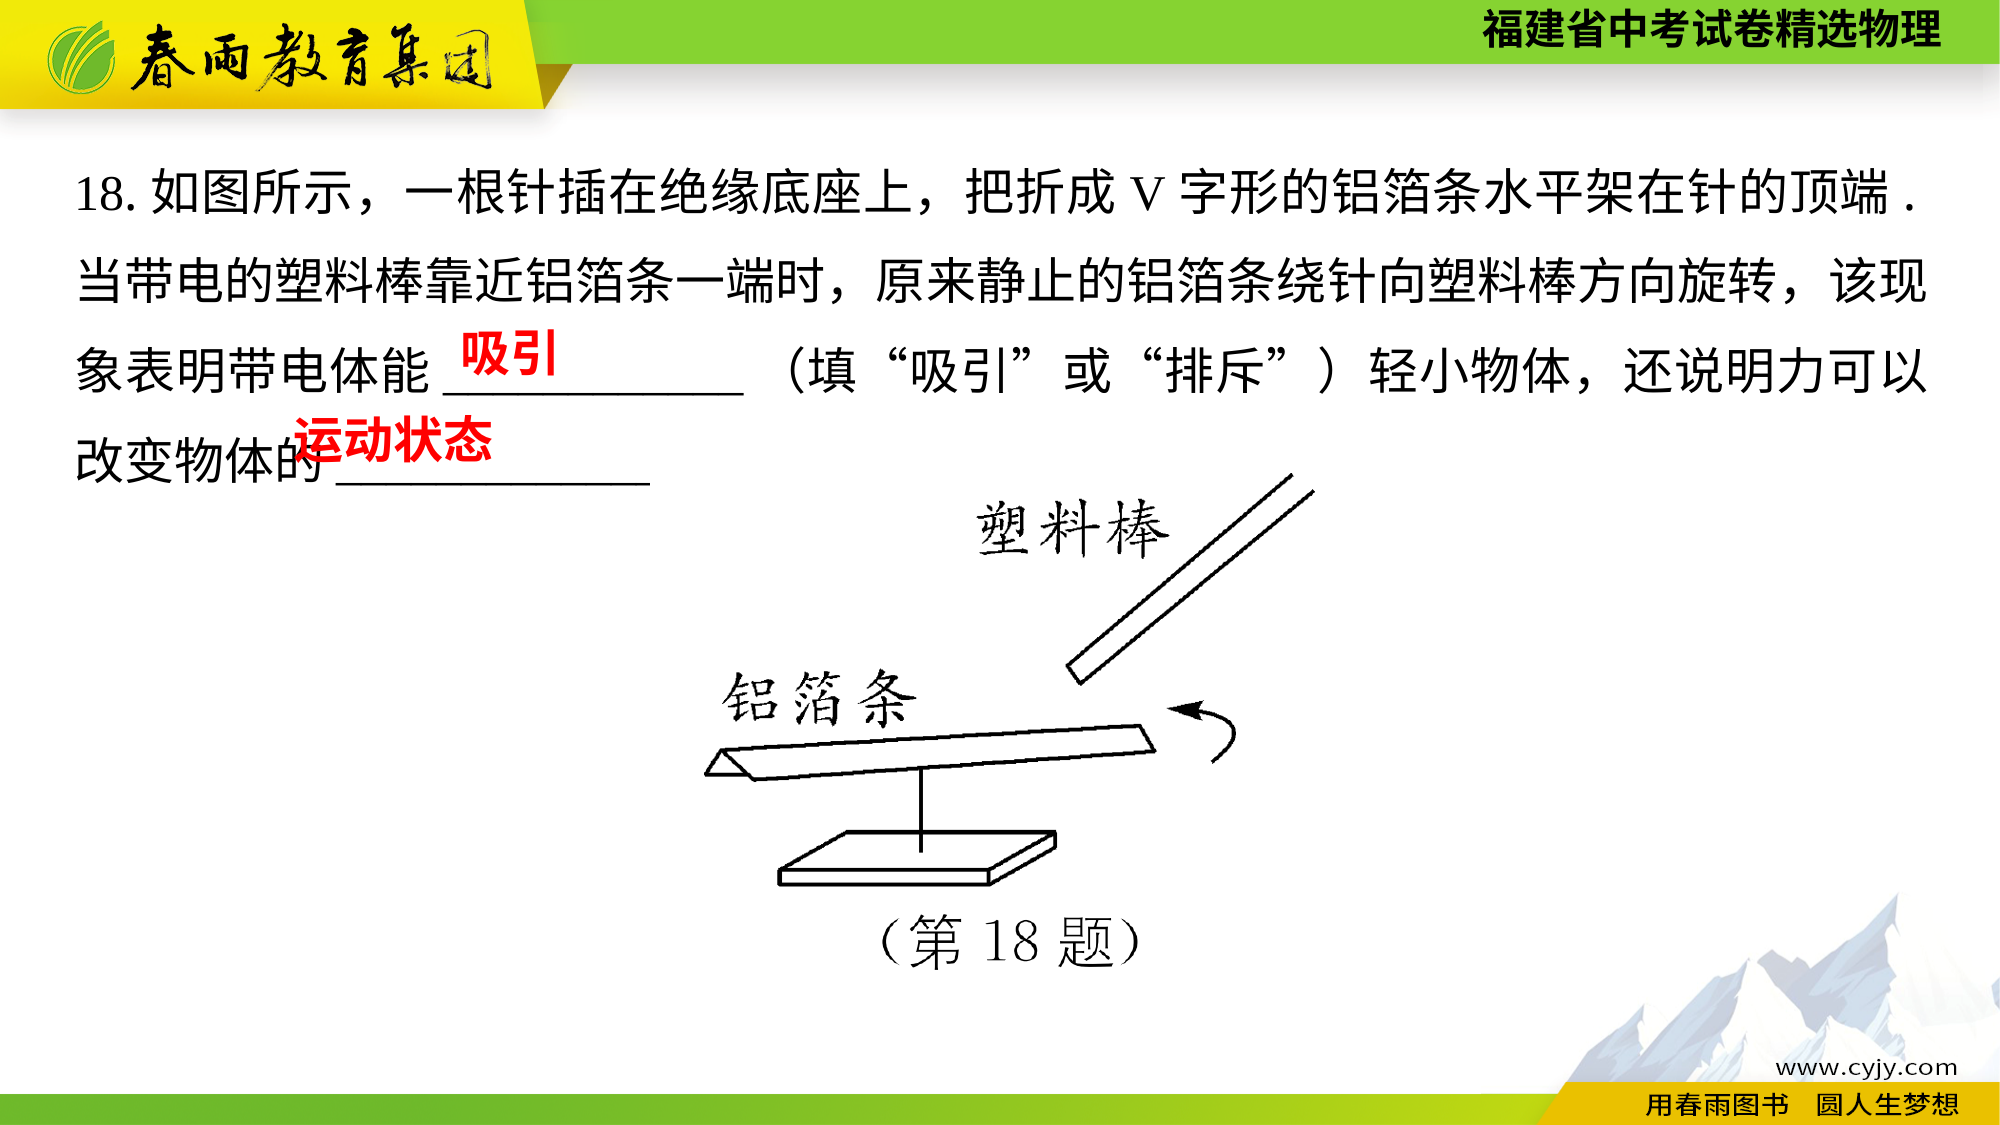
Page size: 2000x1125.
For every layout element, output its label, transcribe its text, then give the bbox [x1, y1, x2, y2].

text_box 运动状态 [279, 401, 509, 477]
list 18.如图所示，一根针插在绝缘底座上，把折成V字形的铝箔条水平架在针的顶端.当带电的塑料棒靠近铝箔条一端时，原来静止的铝箔条绕针向塑料棒方向旋转，该现象表明带电体能____________（填“吸引”或“排斥”）轻小物体，还说明力可以改变物体的________________. [59, 122, 1944, 490]
text_box 吸引 [445, 313, 576, 389]
picture [0, 0, 2000, 1125]
